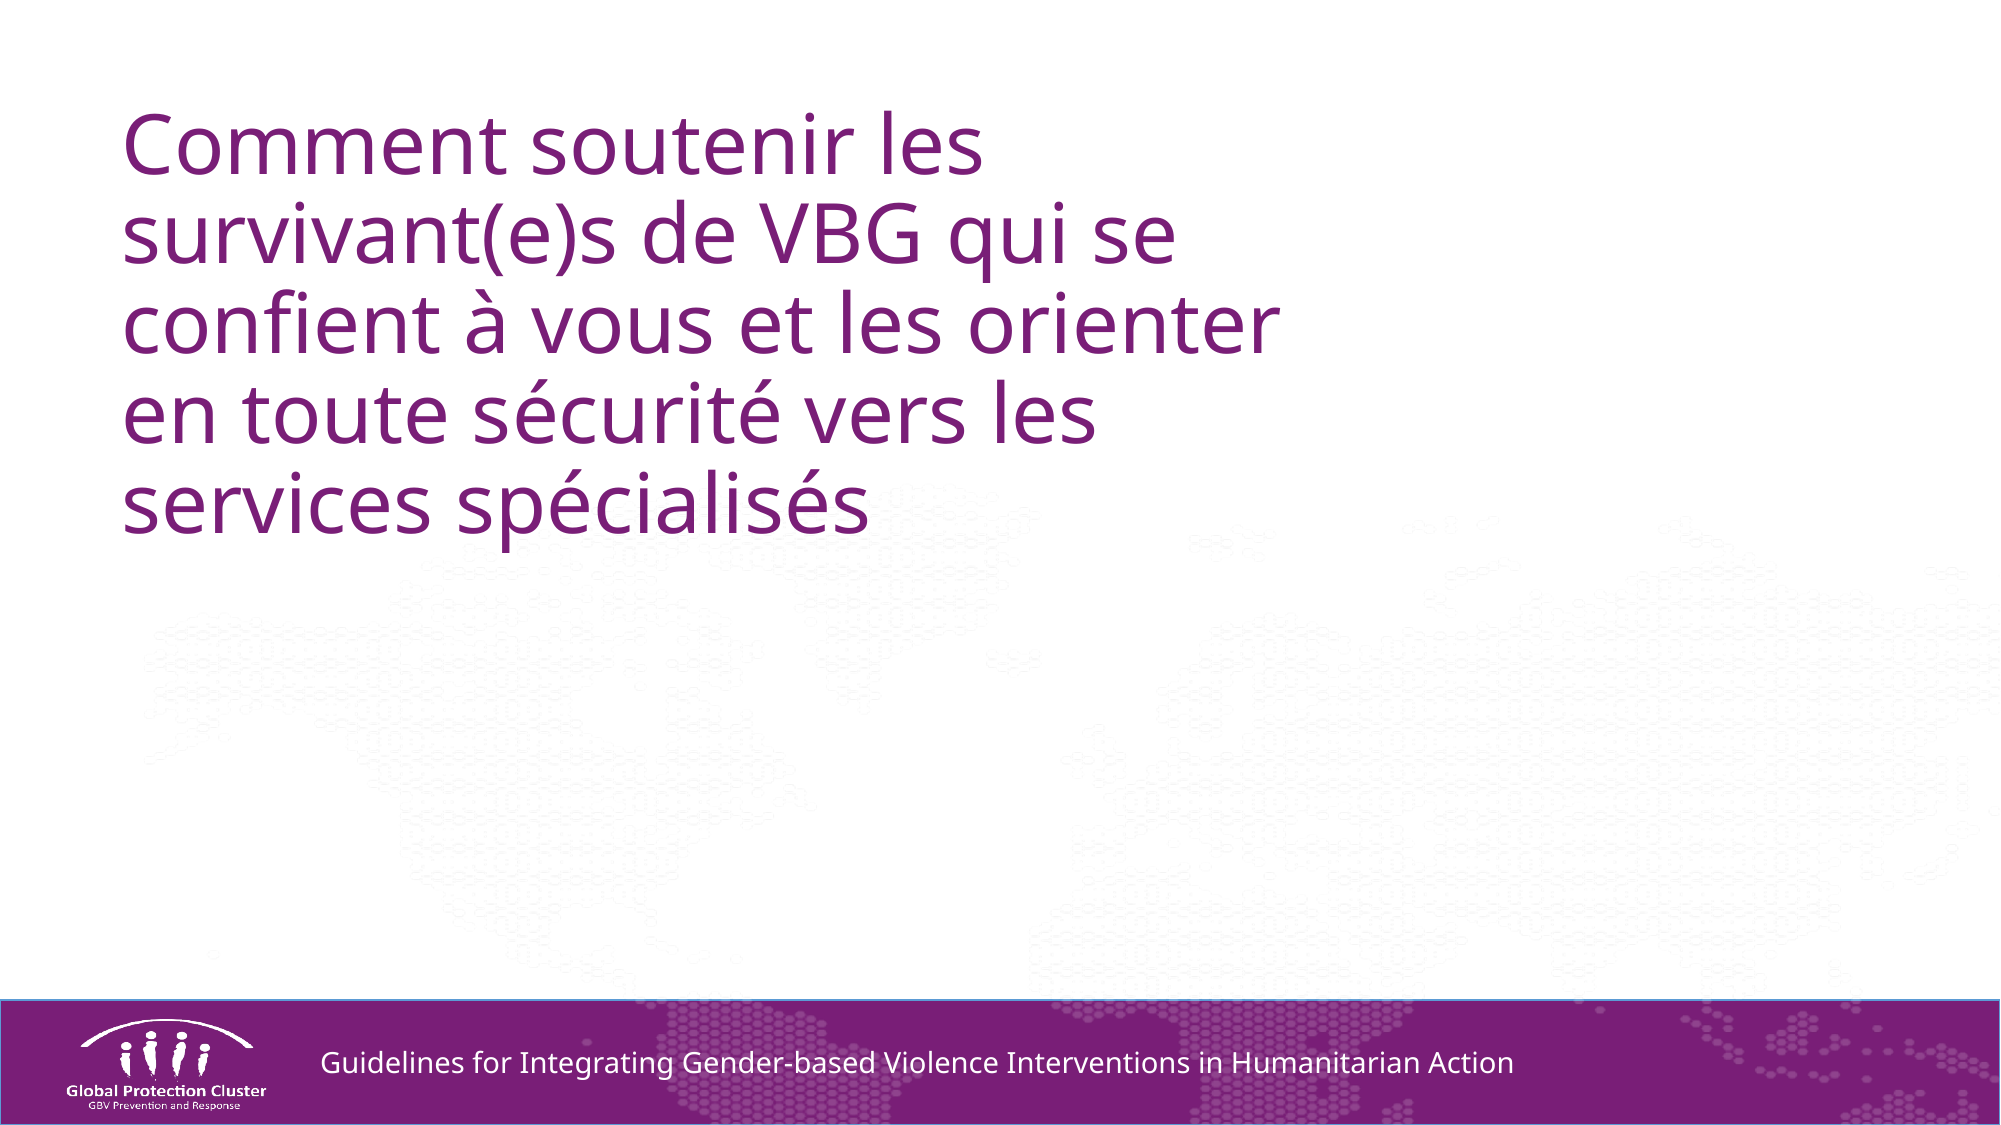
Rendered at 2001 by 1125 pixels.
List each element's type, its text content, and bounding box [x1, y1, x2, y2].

title Comment soutenir les survivant(e)s de VBG qui se confient à vous et les orienter en toute sécurité vers les services spécialisés [106, 94, 1350, 228]
picture [56, 254, 2001, 1125]
